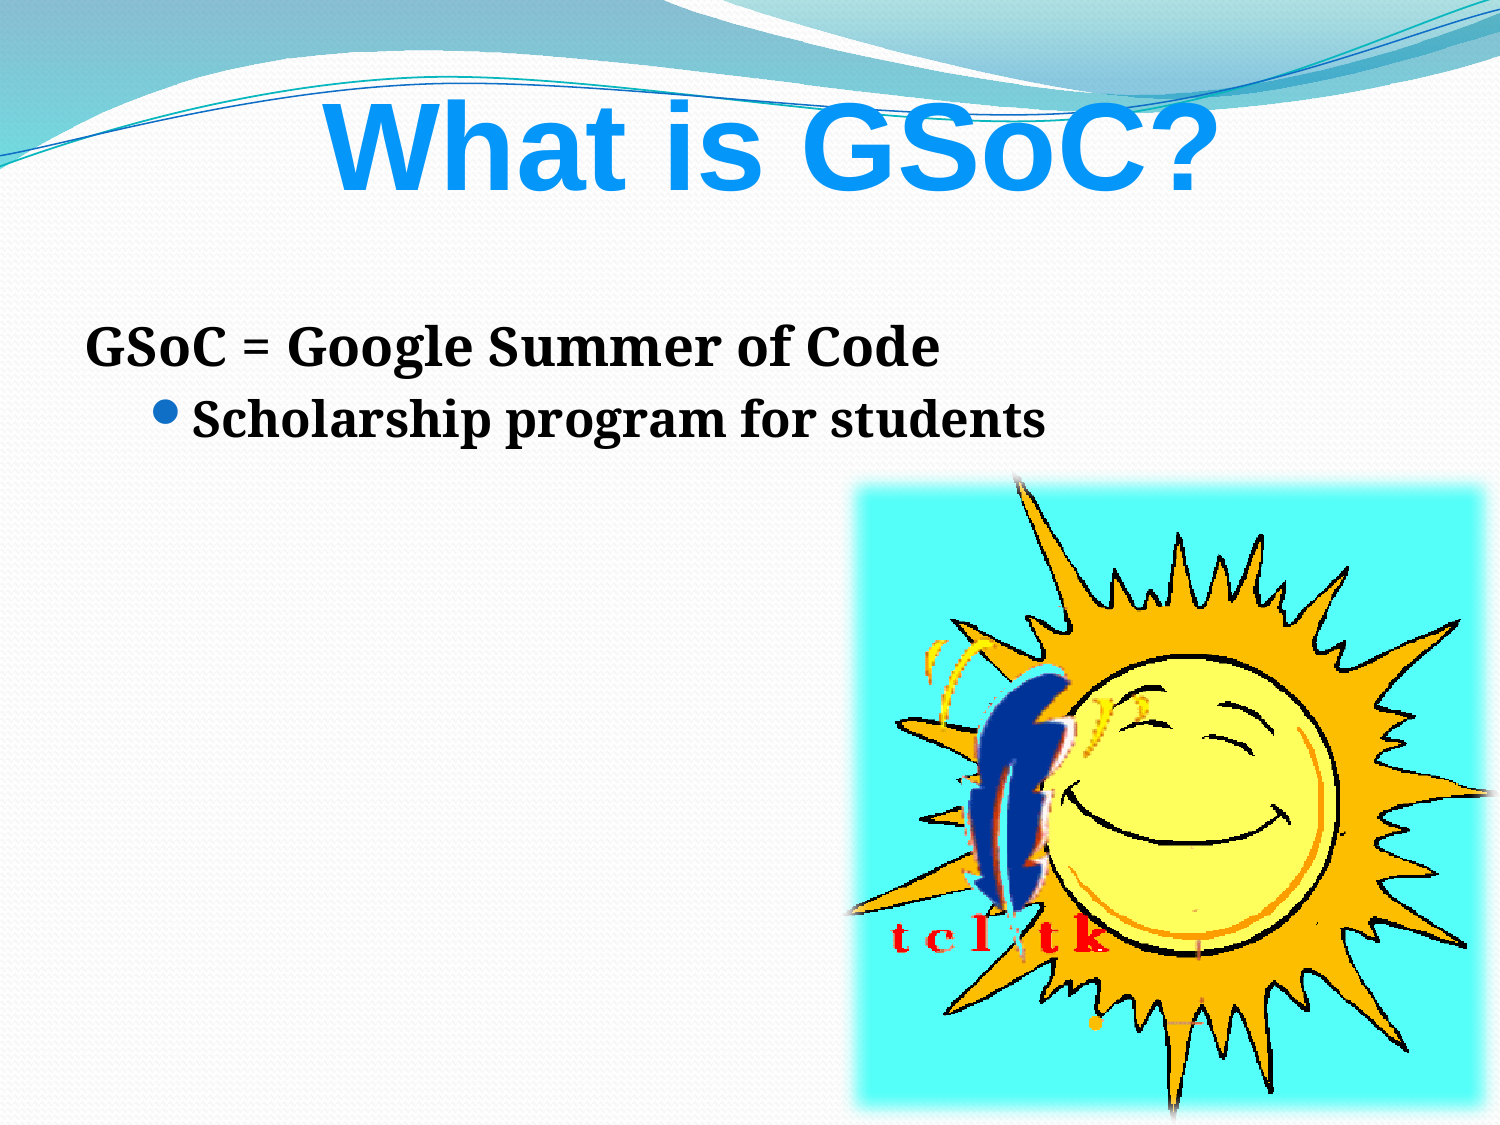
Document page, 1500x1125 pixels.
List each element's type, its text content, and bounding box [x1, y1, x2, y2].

list GSoC = Google Summer of Code Scholarship program for students [70, 304, 1421, 841]
text_box What is GSoC? [128, 58, 1418, 224]
picture [838, 468, 1500, 1125]
